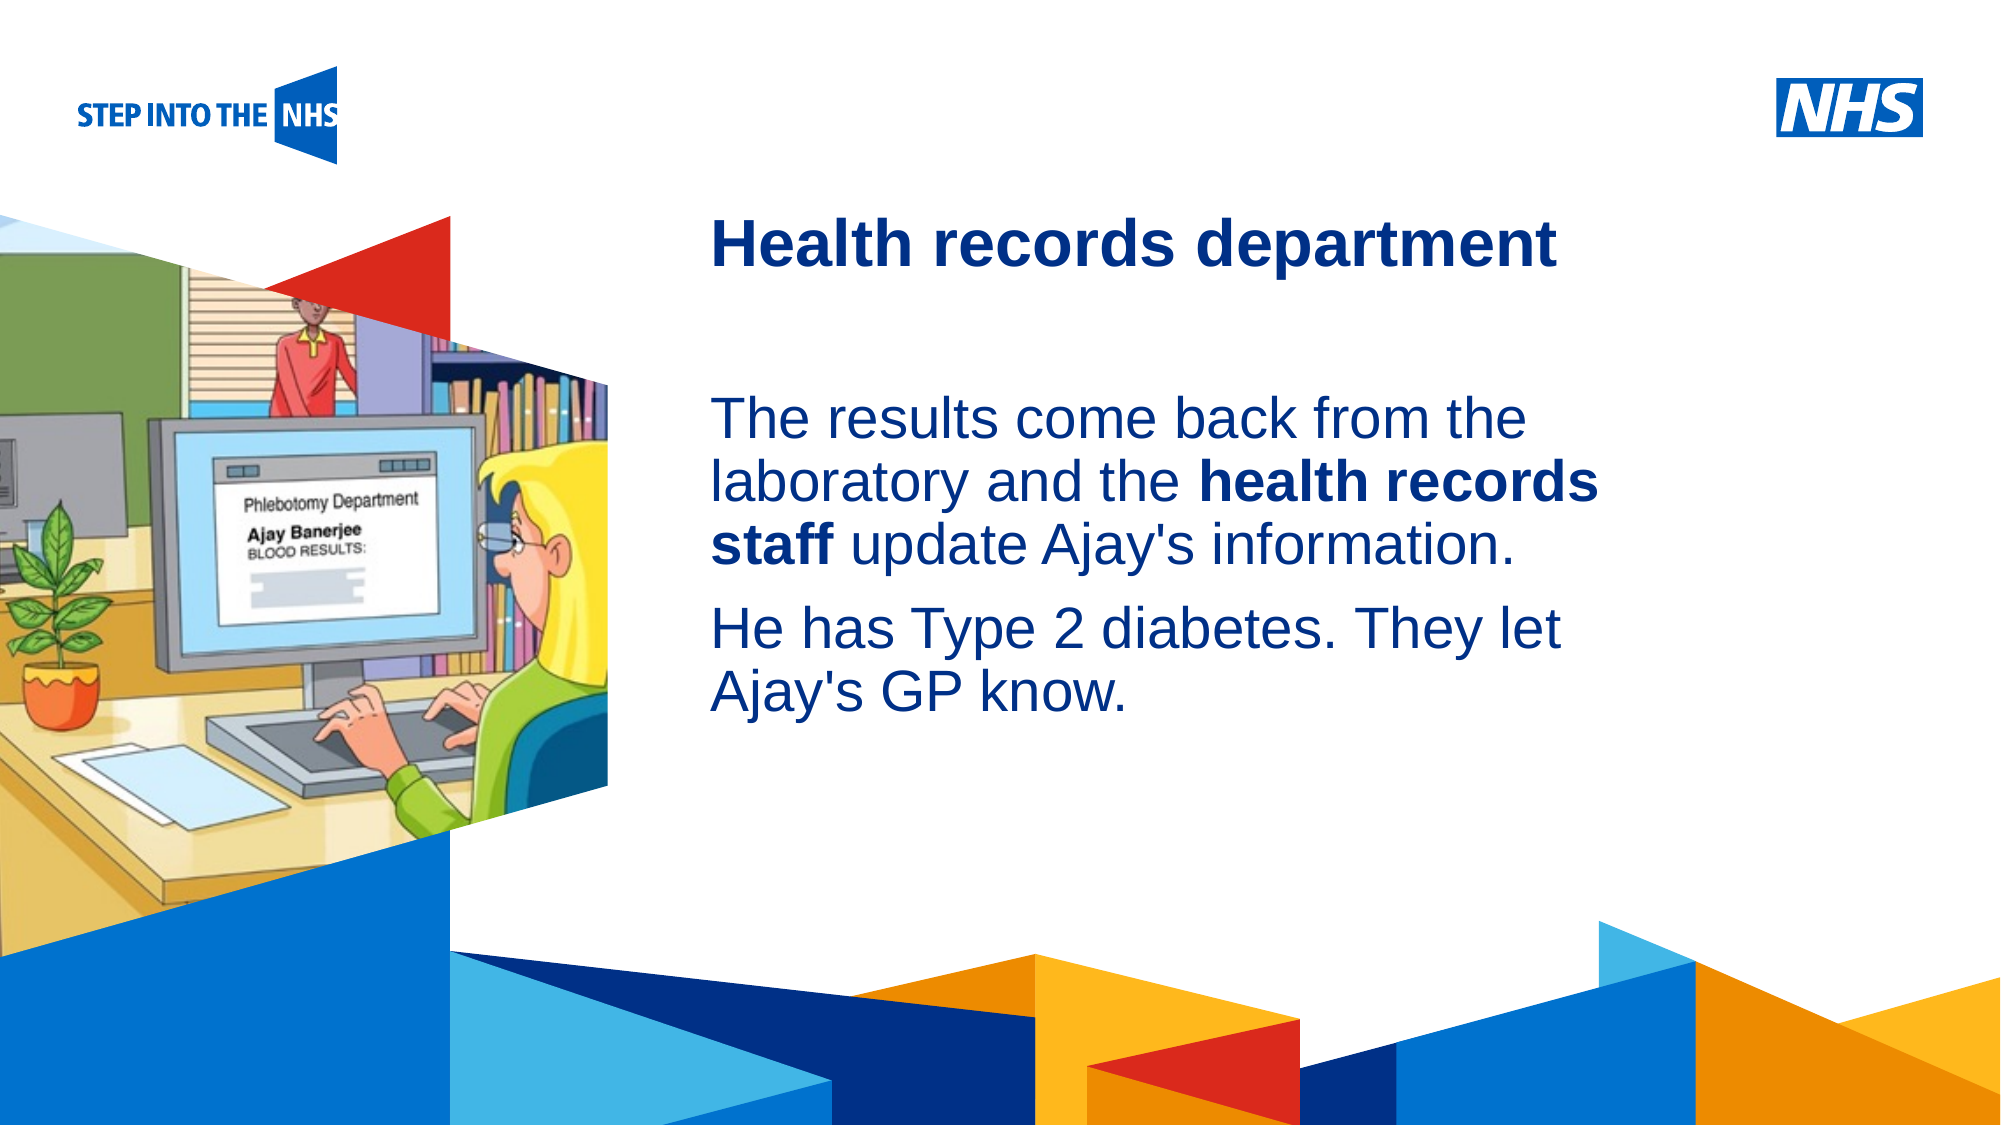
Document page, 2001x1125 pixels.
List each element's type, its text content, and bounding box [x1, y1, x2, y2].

picture [553, 737, 559, 745]
title Health records department [710, 208, 1672, 296]
list The results come back from the laboratory and the health records staff update Ajay's information. He has Type 2 diabetes. They let Ajay's GP know. [710, 388, 1767, 958]
picture [0, 214, 608, 958]
